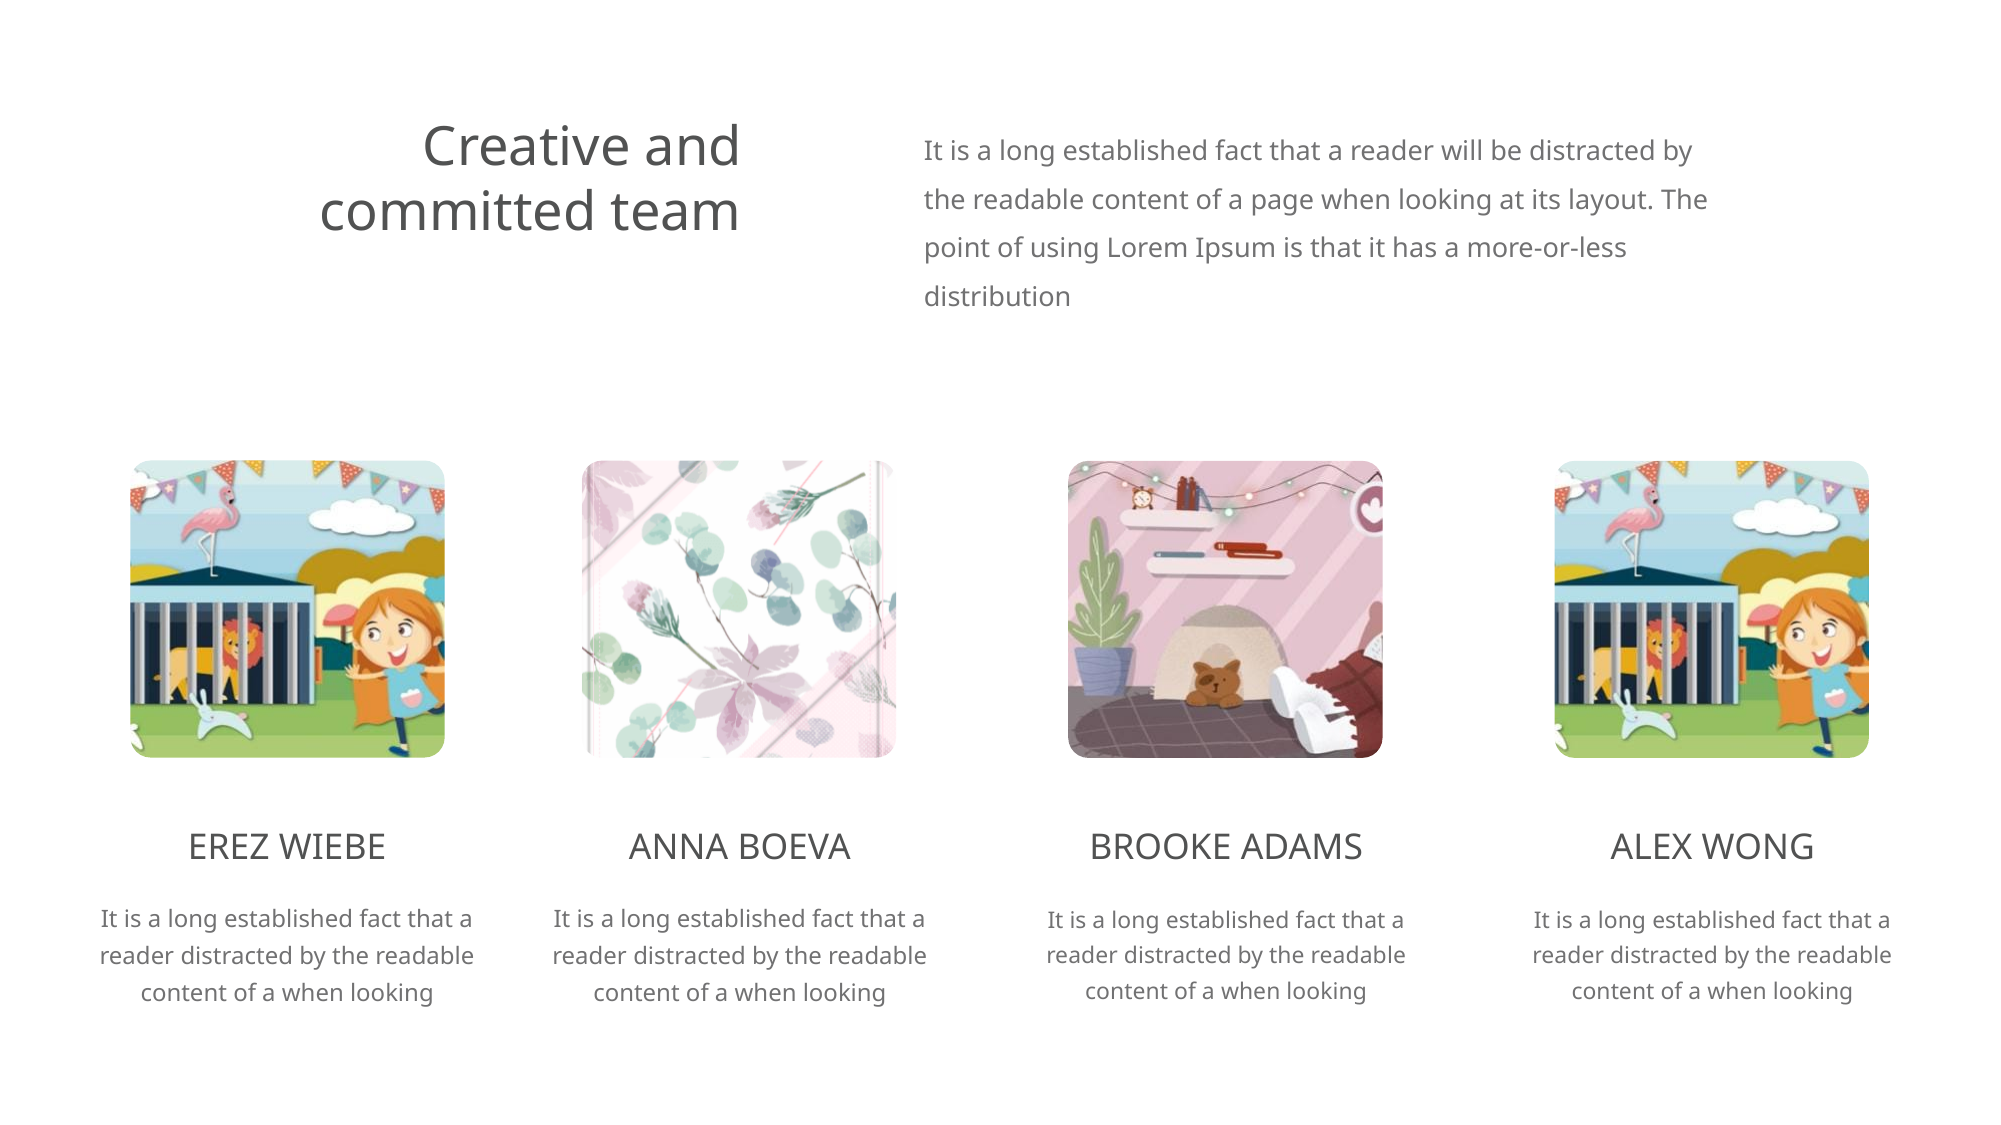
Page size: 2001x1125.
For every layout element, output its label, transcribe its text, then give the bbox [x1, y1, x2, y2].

text_box ANNA BOEVA [624, 820, 856, 871]
text_box It is a long established fact that a reader distracted by the readable content of a when looking [1528, 892, 1898, 1009]
text_box It is a long established fact that a reader distracted by the readable content of a when looking [95, 890, 480, 1011]
picture [130, 460, 445, 758]
text_box ALEX WONG [1606, 820, 1820, 871]
title Creative and committed team [193, 81, 751, 271]
picture [1067, 460, 1383, 759]
text_box It is a long established fact that a reader distracted by the readable content of a when looking [547, 890, 932, 1011]
picture [1554, 460, 1870, 759]
text_box EREZ WIEBE [183, 820, 391, 871]
text_box It is a long established fact that a reader distracted by the readable content of a when looking [1041, 892, 1411, 1009]
picture [581, 460, 897, 758]
text_box BROOKE ADAMS [1084, 820, 1368, 871]
list It is a long established fact that a reader will be distracted by the readable content of a page when looking at its layout. The point of using Lorem Ipsum is that it has a more-or-less distribution [915, 108, 1733, 262]
